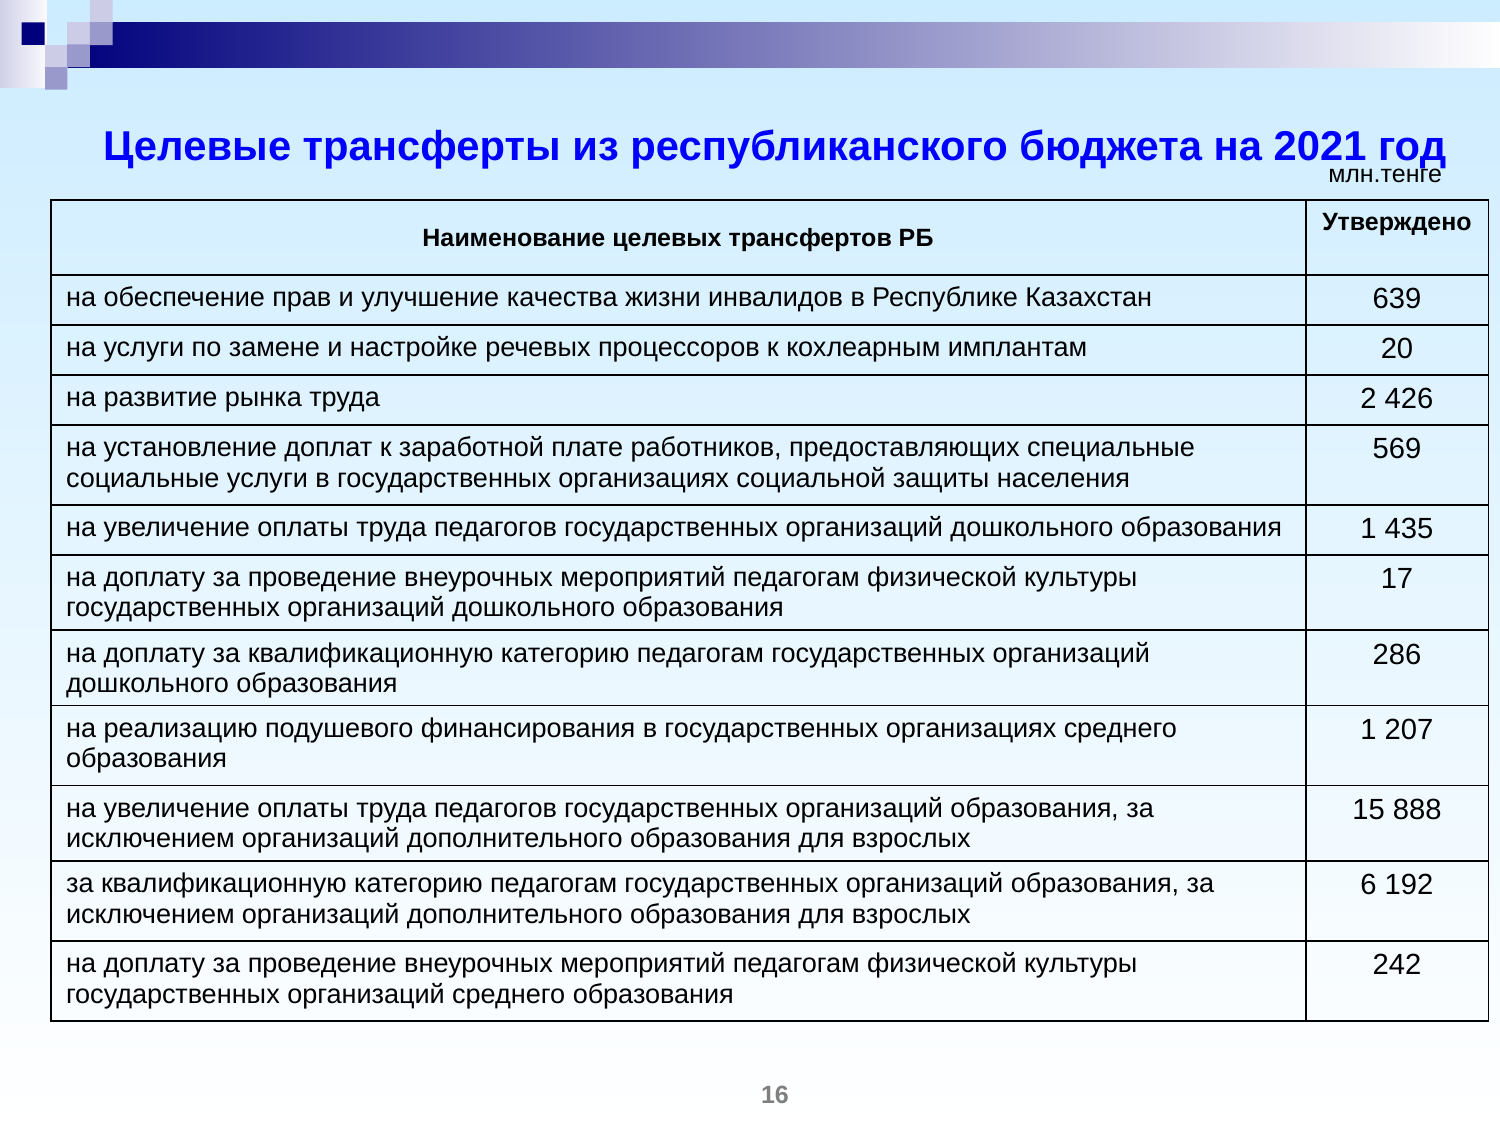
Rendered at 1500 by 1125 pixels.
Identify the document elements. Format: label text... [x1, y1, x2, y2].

table_cell на увеличение оплаты труда педагогов государственных организаций образования, за исключением организаций дополнительного образования для взрослых [52, 786, 1305, 860]
title Целевые трансферты из республиканского бюджета на 2021 год [59, 112, 1491, 175]
table_cell 1 207 [1307, 706, 1488, 785]
text_box млн.тенге [1282, 149, 1489, 196]
table_cell 569 [1307, 426, 1488, 504]
table_cell на обеспечение прав и улучшение качества жизни инвалидов в Республике Казахстан [52, 276, 1305, 324]
table_cell 242 [1307, 942, 1488, 1020]
table_cell за квалификационную категорию педагогам государственных организаций образования, за исключением организаций дополнительного образования для взрослых [52, 862, 1305, 940]
table_cell 1 435 [1307, 506, 1488, 554]
table_cell 639 [1307, 276, 1488, 324]
table_cell на доплату за проведение внеурочных мероприятий педагогам физической культуры государственных организаций дошкольного образования [52, 556, 1305, 629]
table_cell 17 [1307, 556, 1488, 629]
table_header Наименование целевых трансфертов РБ [52, 201, 1305, 274]
table_cell 20 [1307, 326, 1488, 374]
table_cell на установление доплат к заработной плате работников, предоставляющих специальные социальные услуги в государственных организациях социальной защиты населения [52, 426, 1305, 504]
table_cell 15 888 [1307, 786, 1488, 860]
table_cell 2 426 [1307, 376, 1488, 424]
table_cell на увеличение оплаты труда педагогов государственных организаций дошкольного образования [52, 506, 1305, 554]
table_cell на развитие рынка труда [52, 376, 1305, 424]
table_cell 286 [1307, 631, 1488, 705]
text_box 16 [625, 1062, 925, 1125]
table_cell на доплату за проведение внеурочных мероприятий педагогам физической культуры государственных организаций среднего образования [52, 942, 1305, 1020]
table_cell 6 192 [1307, 862, 1488, 940]
table_cell на доплату за квалификационную категорию педагогам государственных организаций дошкольного образования [52, 631, 1305, 705]
table_cell на реализацию подушевого финансирования в государственных организациях среднего образования [52, 706, 1305, 785]
table_cell на услуги по замене и настройке речевых процессоров к кохлеарным имплантам [52, 326, 1305, 374]
table_header Утверждено [1307, 201, 1488, 274]
